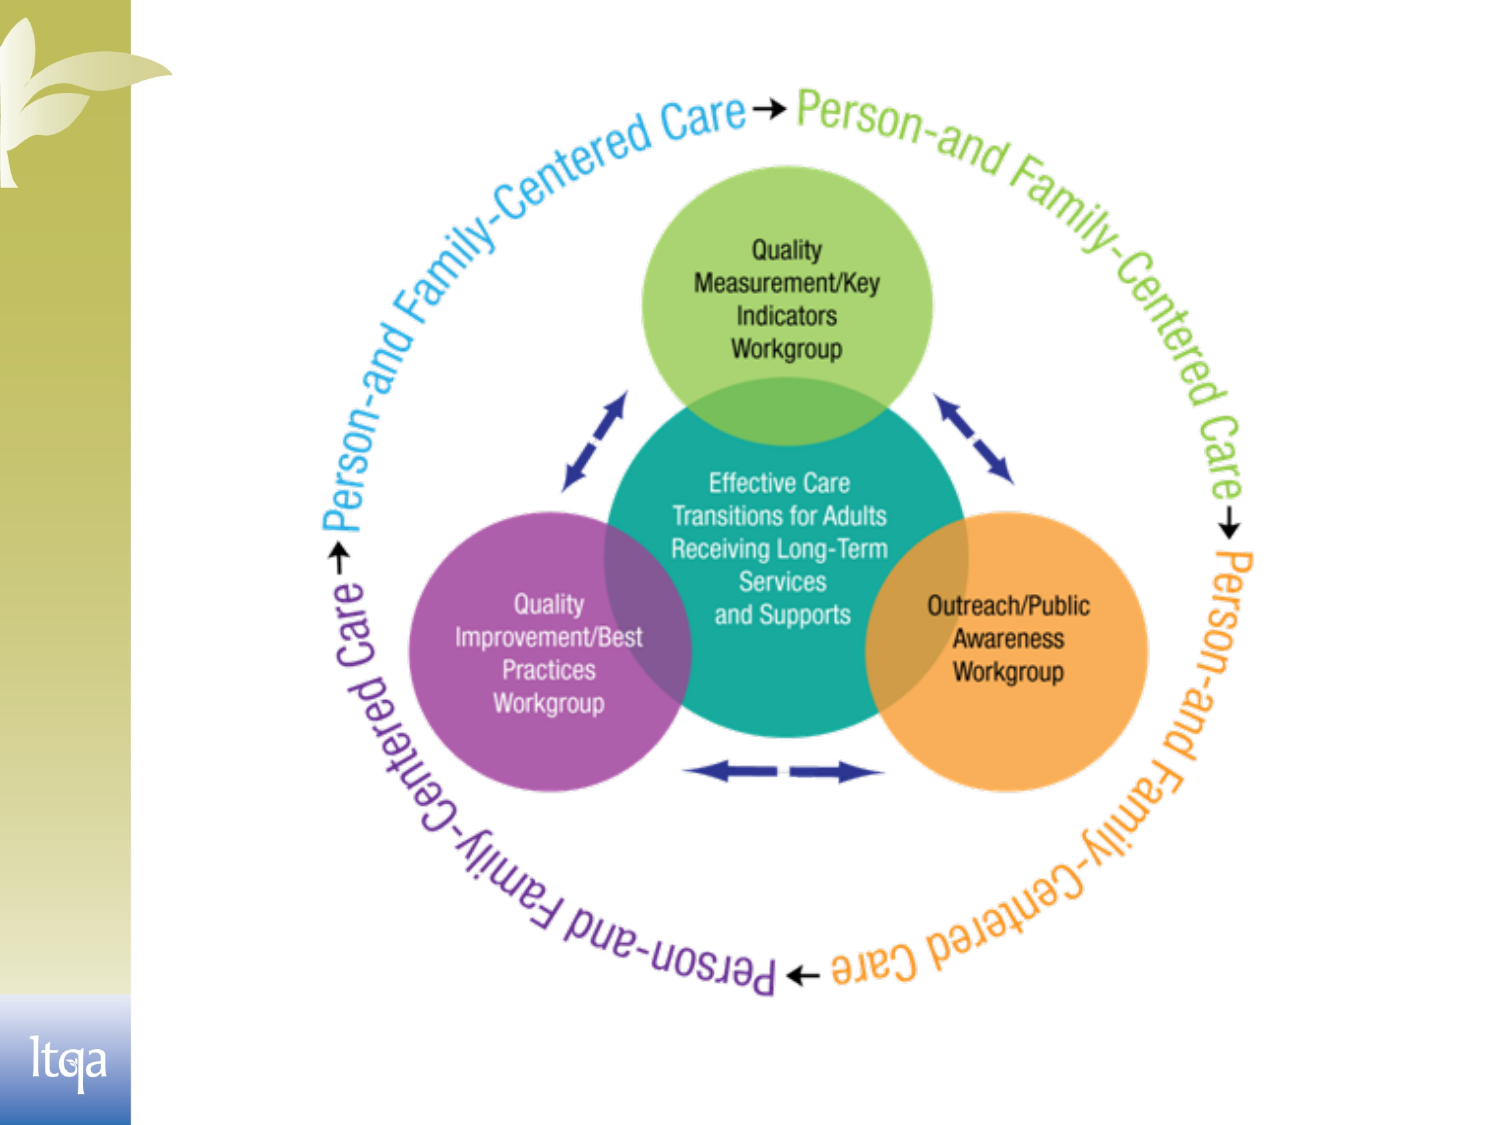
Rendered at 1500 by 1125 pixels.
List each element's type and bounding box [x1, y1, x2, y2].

picture [314, 74, 1261, 1013]
picture [0, 0, 173, 1125]
